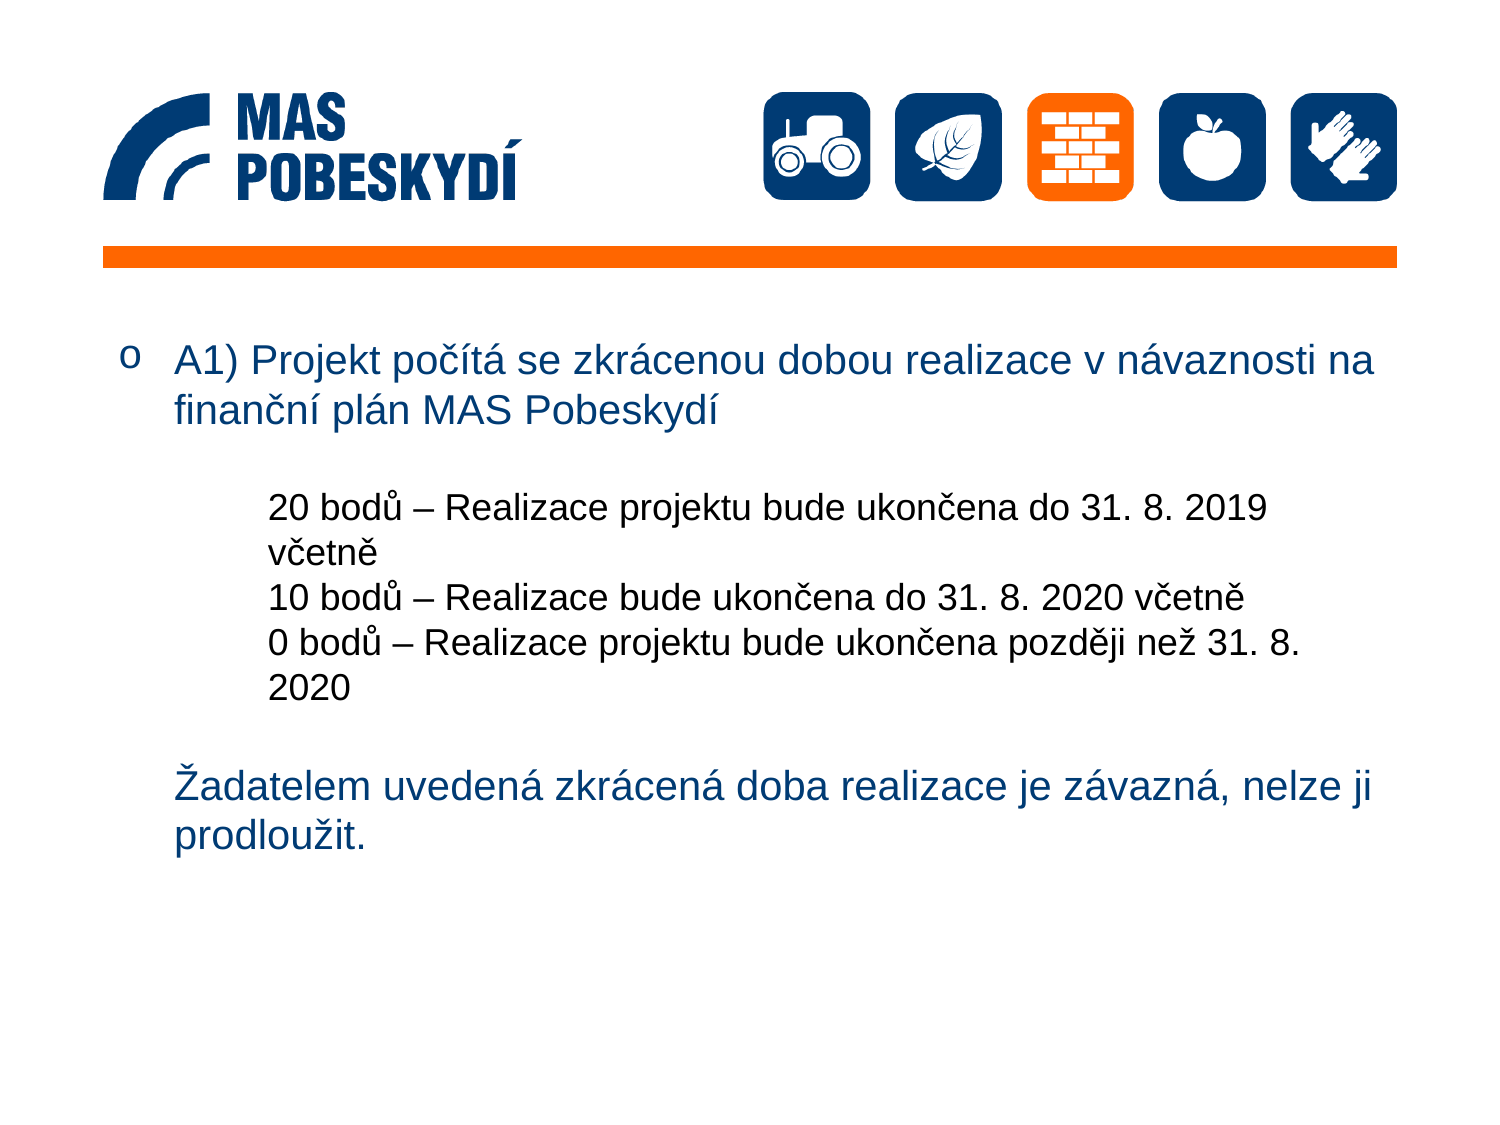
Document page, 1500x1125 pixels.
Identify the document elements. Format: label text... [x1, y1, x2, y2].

subtitle A1) Projekt počítá se zkrácenou dobou realizace v návaznosti na finanční plán MAS Pobeskydí 20 bodů – Realizace projektu bude ukončena do 31. 8. 2019 včetně 10 bodů – Realizace bude ukončena do 31. 8. 2020 včetně 0 bodů – Realizace projektu bude ukončena později než 31. 8. 2020 Žadatelem uvedená zkrácená doba realizace je závazná, nelze ji prodloužit. [103, 325, 1397, 1030]
picture [103, 92, 1397, 268]
